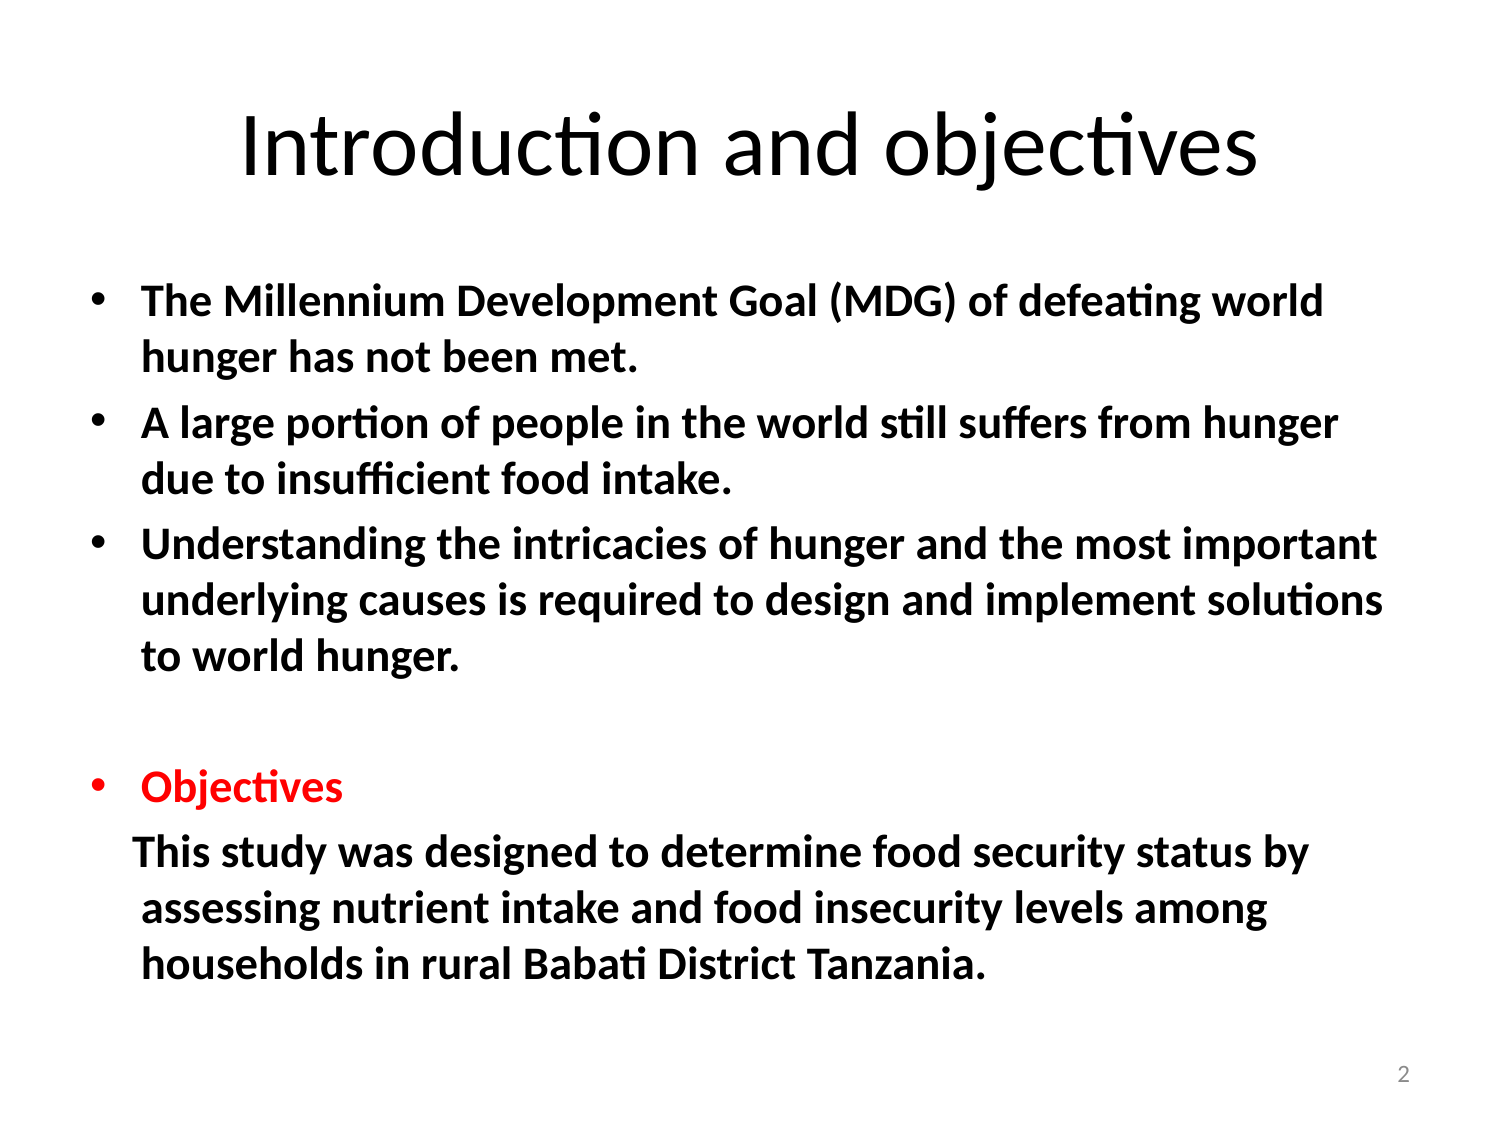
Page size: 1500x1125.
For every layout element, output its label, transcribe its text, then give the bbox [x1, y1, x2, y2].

title Introduction and objectives [75, 45, 1425, 233]
slide_number 2 [1074, 1042, 1425, 1103]
list The Millennium Development Goal (MDG) of defeating world hunger has not been met. A large portion of people in the world still suffers from hunger due to insufficient food intake. Understanding the intricacies of hunger and the most important underlying causes is required to design and implement solutions to world hunger. Objectives This study was designed to determine food security status by assessing nutrient intake and food insecurity levels among households in rural Babati District Tanzania. [75, 262, 1425, 1005]
